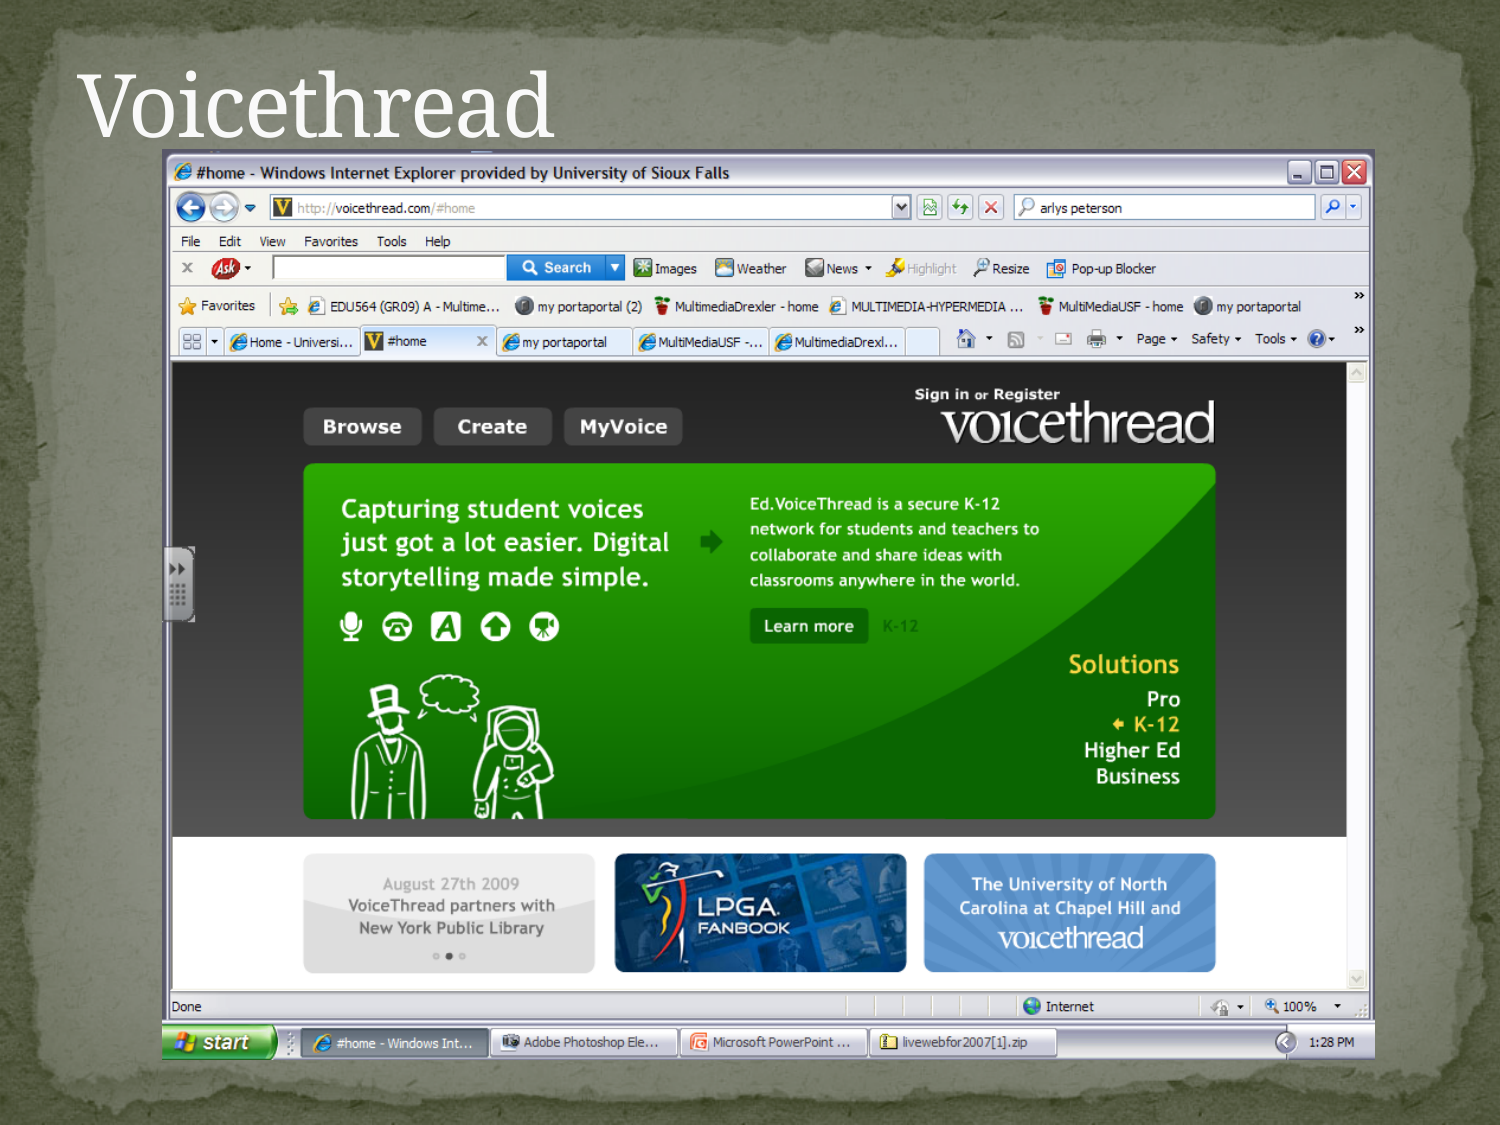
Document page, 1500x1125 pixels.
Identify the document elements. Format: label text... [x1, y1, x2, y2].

picture [162, 152, 1375, 1060]
title Voicethread [62, 0, 1413, 163]
